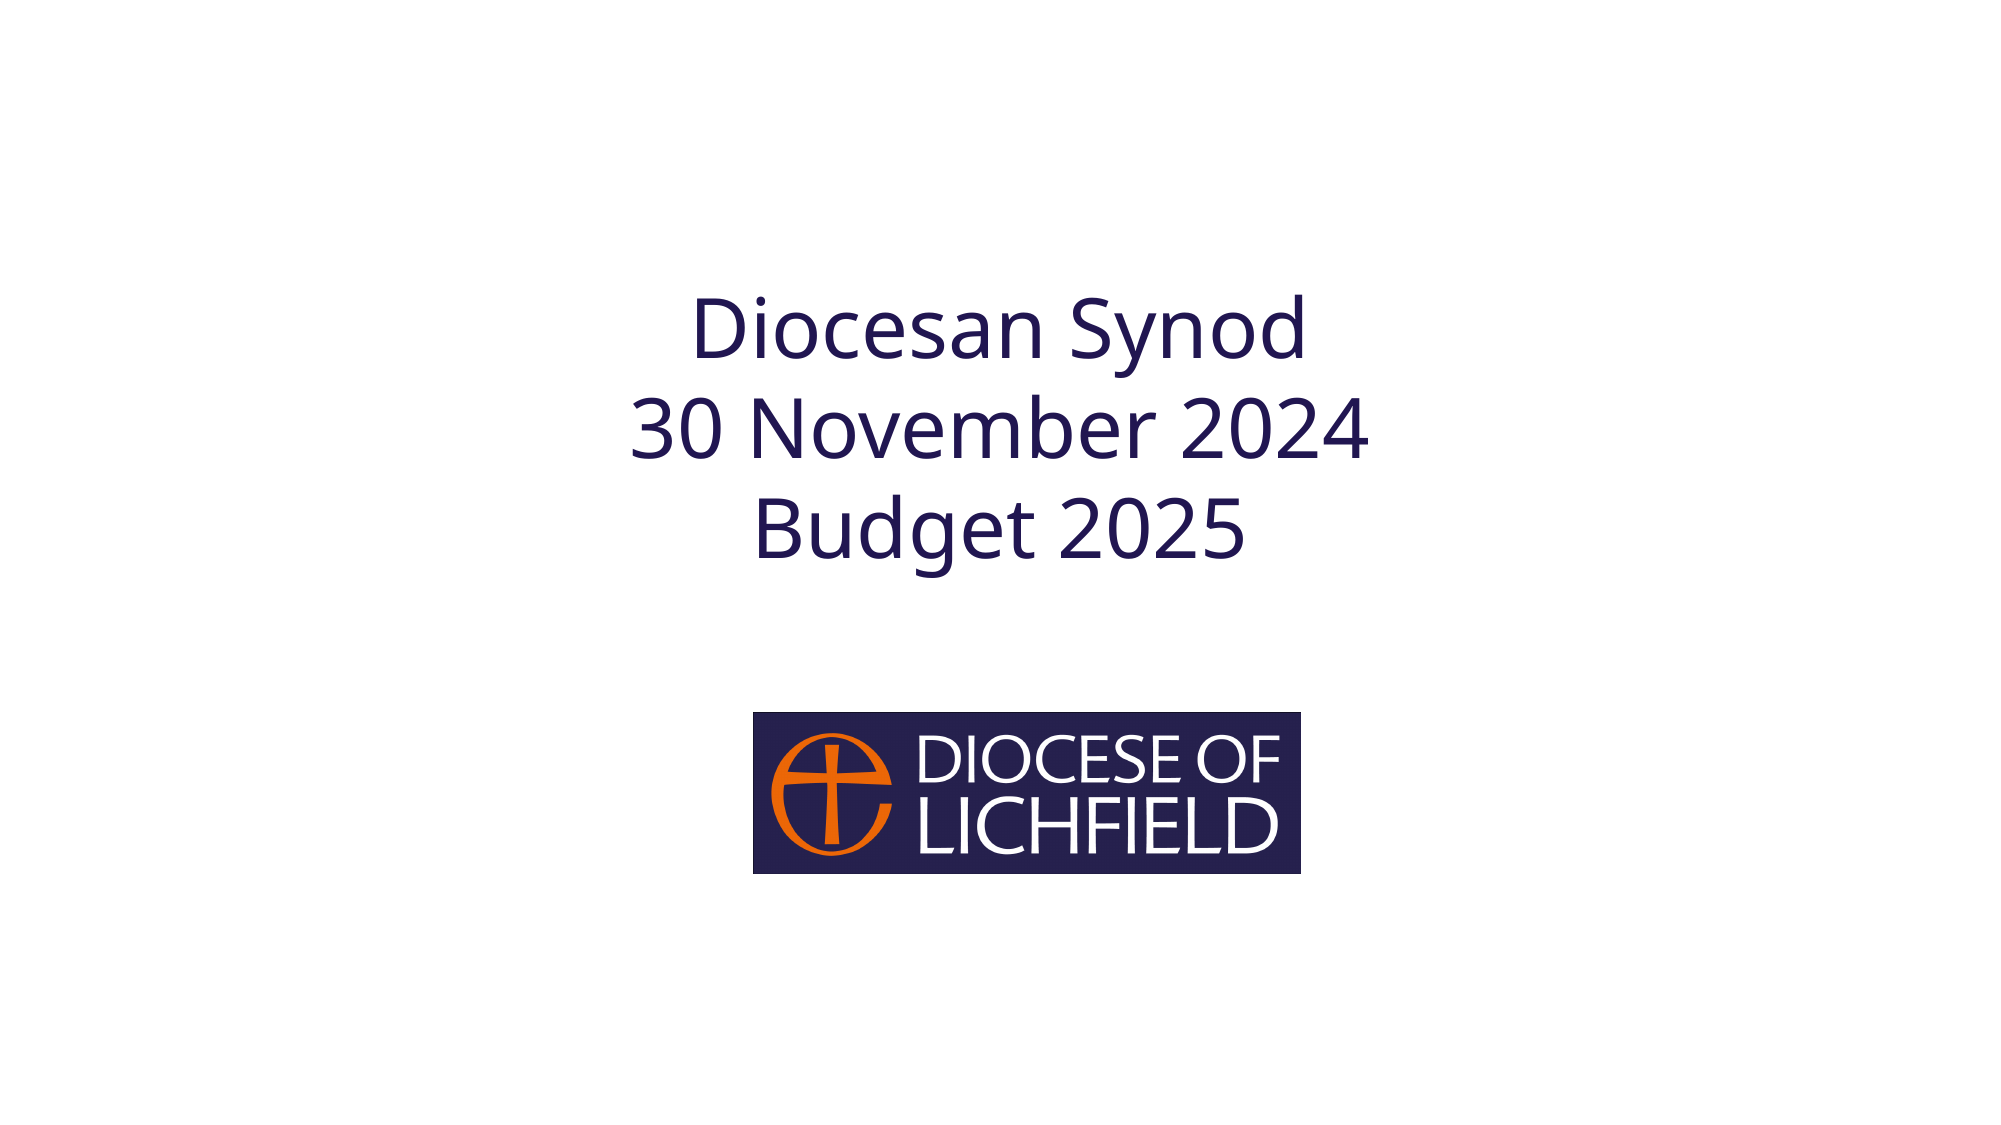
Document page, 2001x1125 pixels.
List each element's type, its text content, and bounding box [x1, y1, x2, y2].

text_box Diocesan Synod 30 November 2024 Budget 2025 All other text in “Segoe UI” font 23 February 2015 [249, 157, 1750, 823]
picture [753, 712, 1301, 874]
